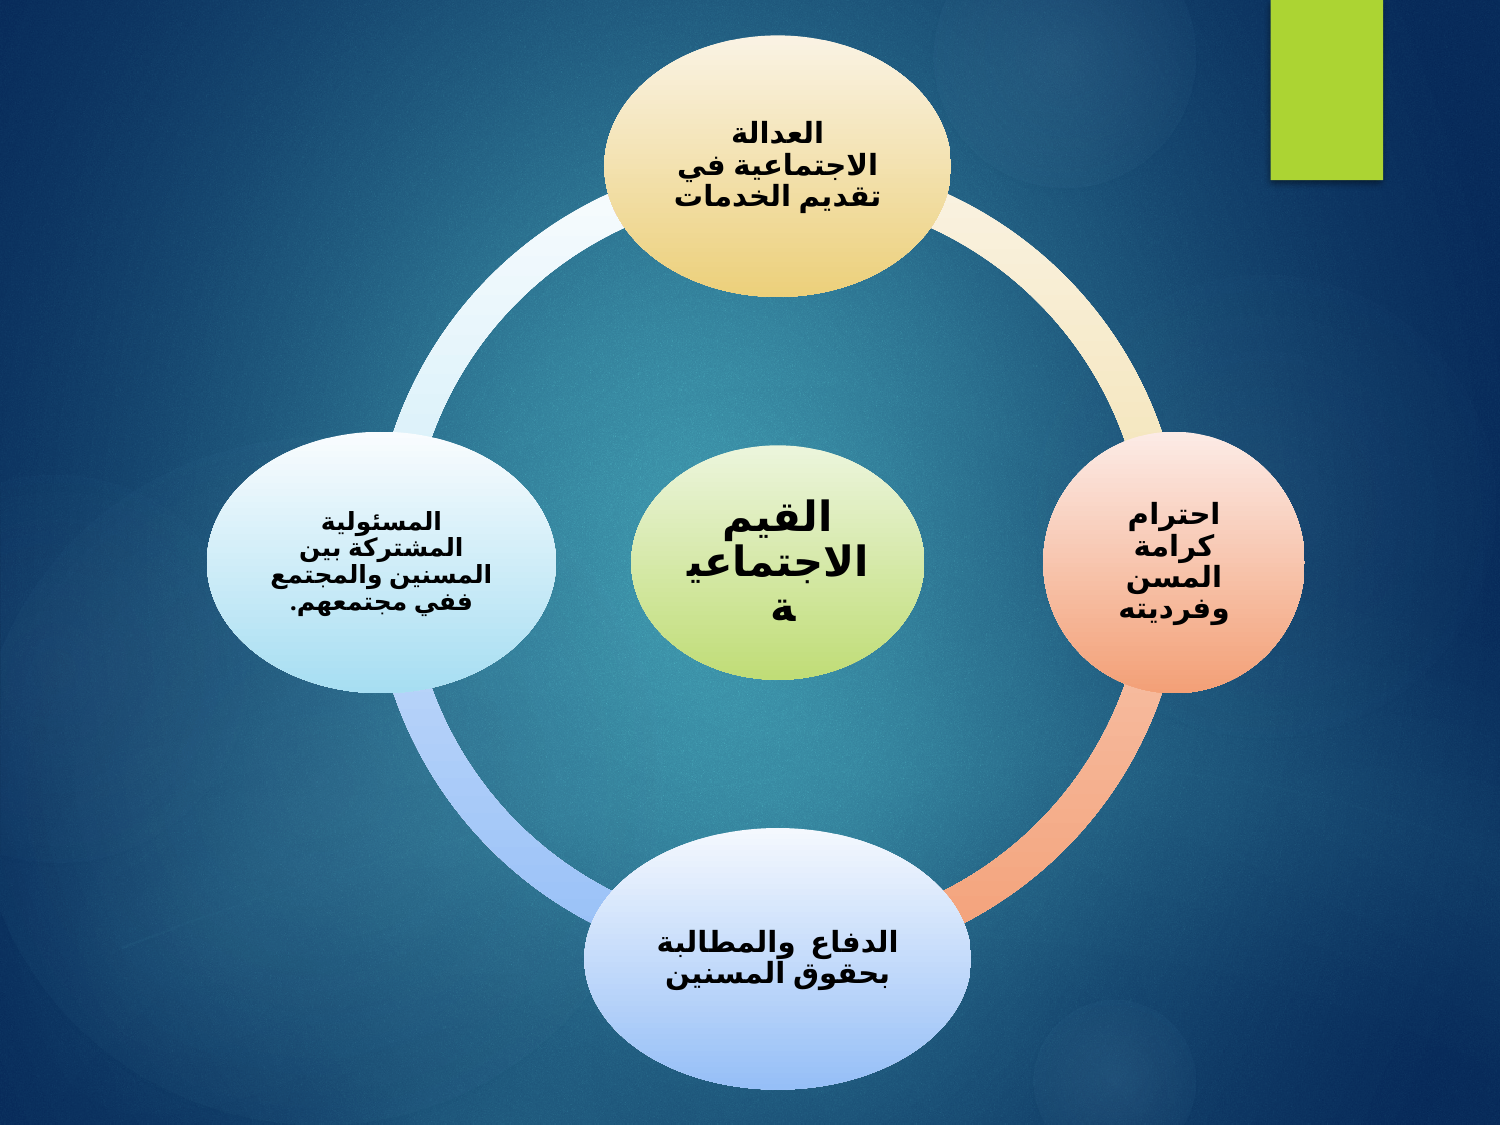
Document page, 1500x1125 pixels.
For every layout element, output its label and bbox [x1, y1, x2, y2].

text_box [70, 34, 1442, 1091]
